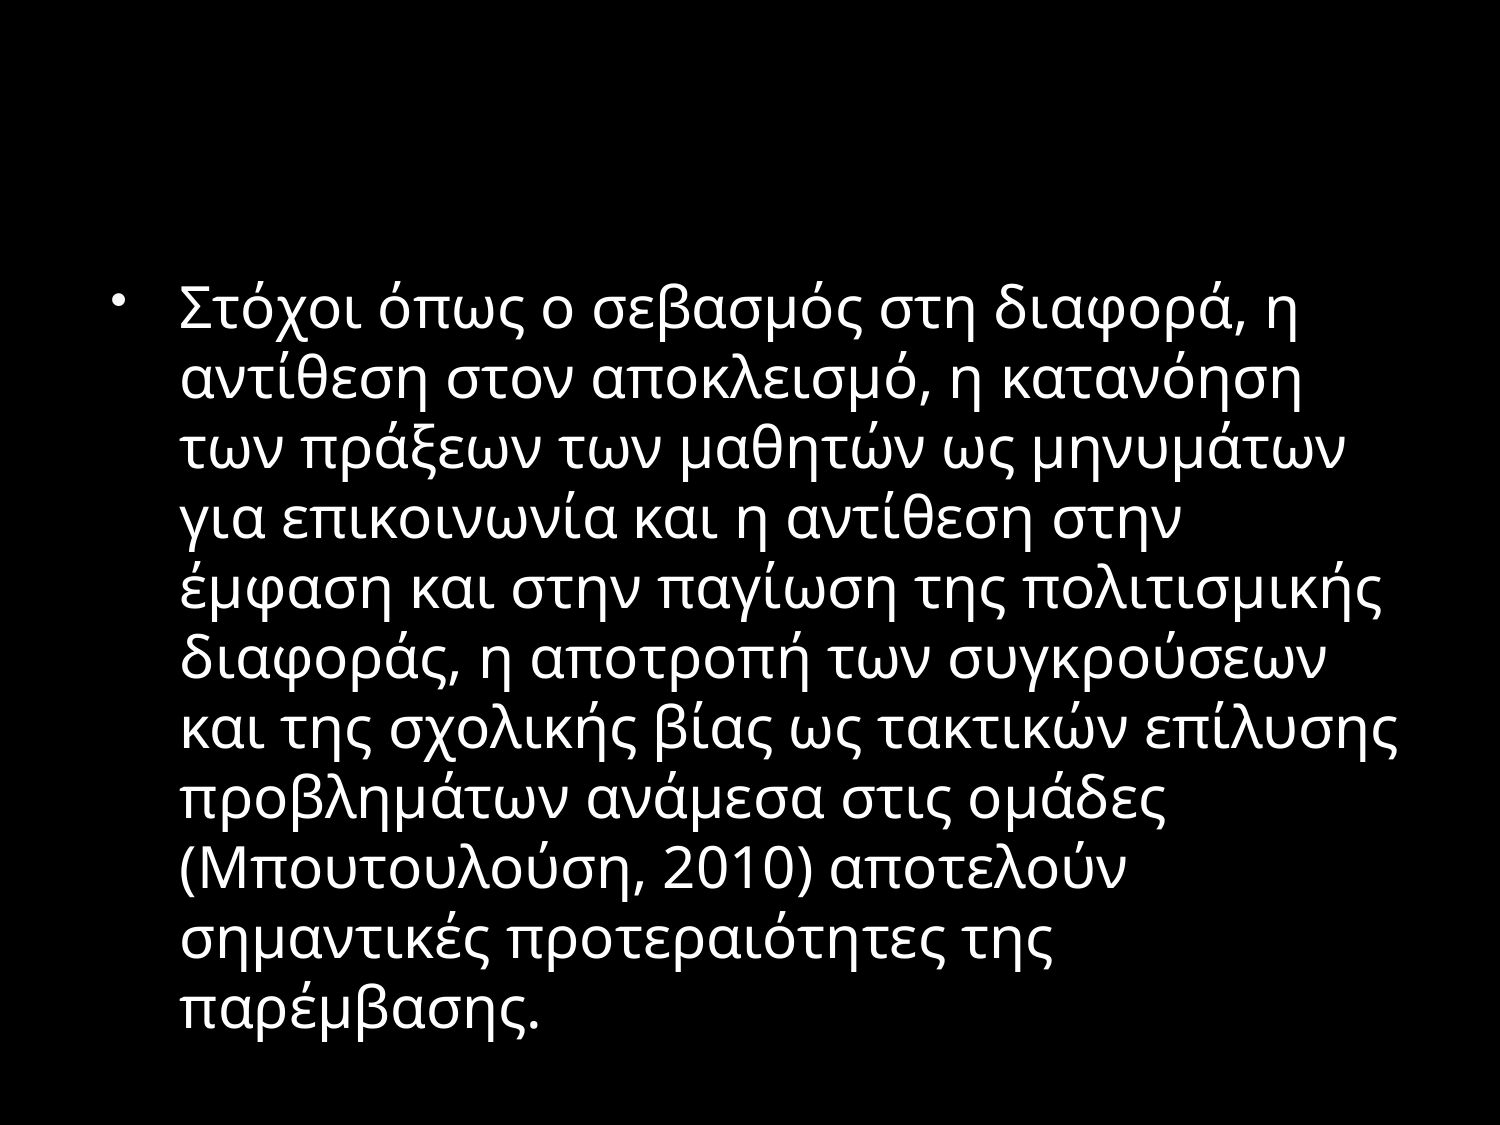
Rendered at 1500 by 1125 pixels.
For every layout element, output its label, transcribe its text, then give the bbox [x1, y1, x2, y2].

list Στόχοι όπως ο σεβασμός στη διαφορά, η αντίθεση στον αποκλεισμό, η κατανόηση των πράξεων των μαθητών ως μηνυμάτων για επικοινωνία και η αντίθεση στην έμφαση και στην παγίωση της πολιτισμικής διαφοράς, η αποτροπή των συγκρούσεων και της σχολικής βίας ως τακτικών επίλυσης προβλημάτων ανάμεσα στις ομάδες (Μπουτουλούση, 2010) αποτελούν σημαντικές προτεραιότητες της παρέμβασης. [75, 262, 1425, 1035]
